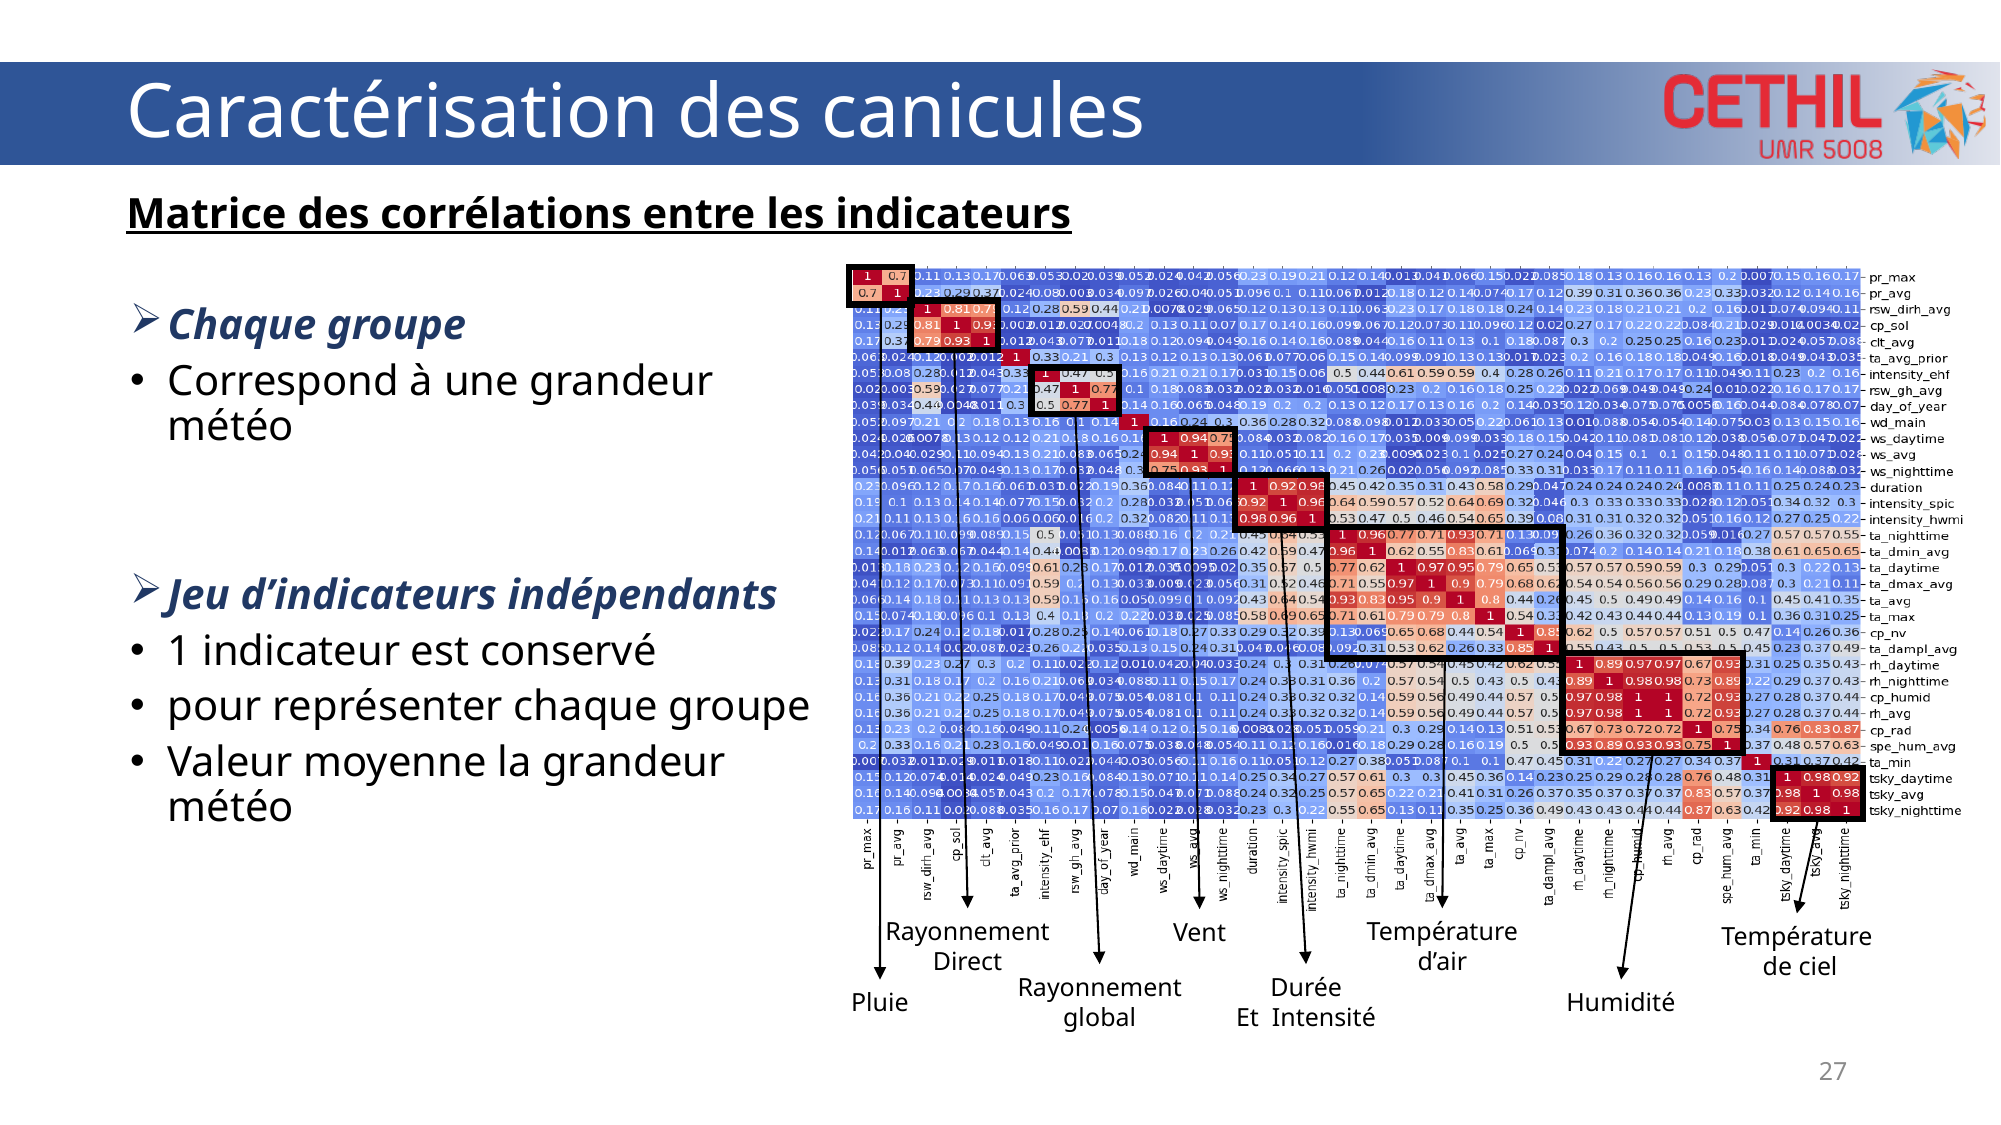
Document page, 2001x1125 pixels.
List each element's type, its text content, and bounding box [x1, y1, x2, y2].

title Caractérisation des canicules [111, 42, 1937, 185]
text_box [954, 349, 968, 909]
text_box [833, 266, 1998, 1042]
list Chaque groupe Correspond à une grandeur météo Jeu d’indicateurs indépendants 1 indicateur est conservé pour représenter chaque groupe Valeur moyenne la grandeur météo [111, 296, 833, 1014]
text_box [1190, 475, 1200, 909]
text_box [1621, 753, 1653, 980]
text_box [1796, 818, 1819, 914]
slide_number 27 [1412, 1042, 1863, 1103]
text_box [1075, 414, 1100, 965]
list Matrice des corrélations entre les indicateurs [111, 184, 1935, 267]
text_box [1281, 529, 1307, 965]
